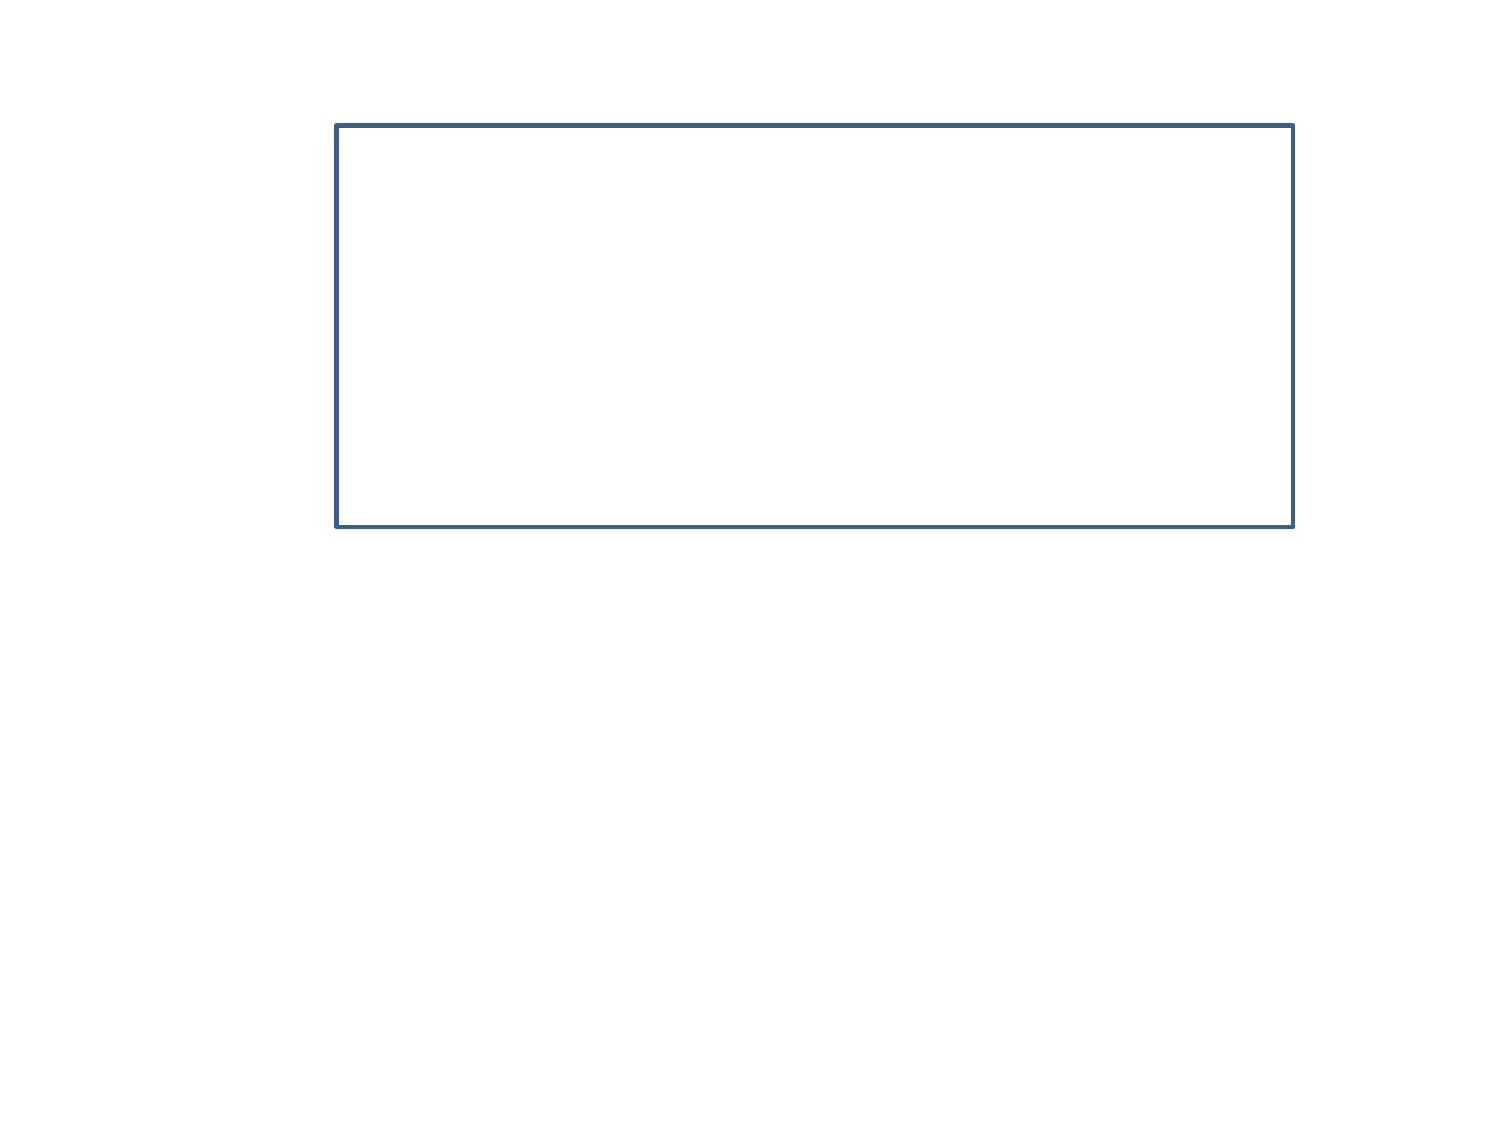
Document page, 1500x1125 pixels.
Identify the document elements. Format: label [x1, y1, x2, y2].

text_box [334, 123, 1295, 529]
